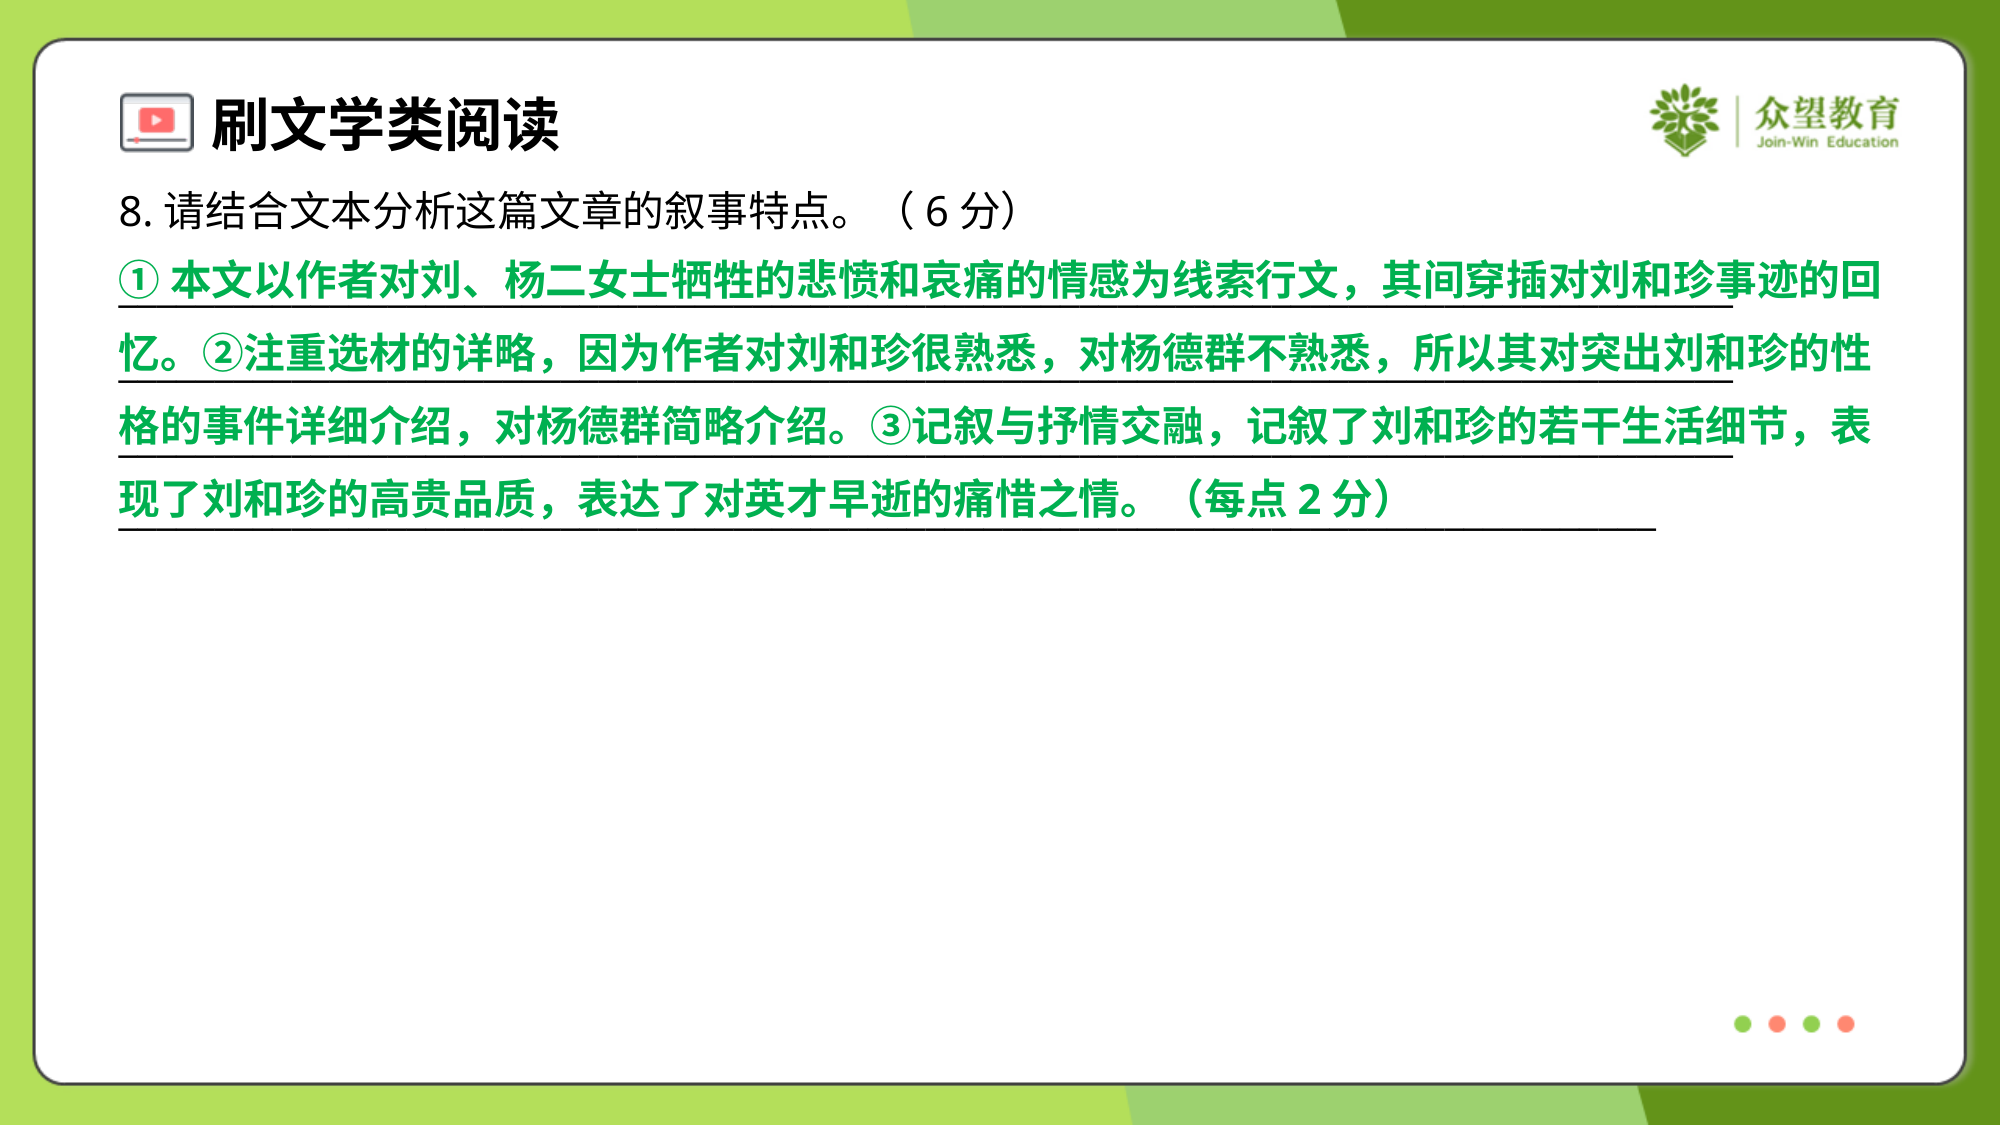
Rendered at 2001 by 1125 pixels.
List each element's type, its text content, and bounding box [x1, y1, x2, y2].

text_box ①本文以作者对刘、杨二女士牺牲的悲愤和哀痛的情感为线索行文，其间穿插对刘和珍事迹的回 忆。②注重选材的详略，因为作者对刘和珍很熟悉，对杨德群不熟悉，所以其对突出刘和珍的性 格的事件详细介绍，对杨德群简略介绍。③记叙与抒情交融，记叙了刘和珍的若干生活细节，表 现了刘和珍的高贵品质，表达了对英才早逝的痛惜之情。（每点2分） [118, 231, 1883, 516]
picture [0, 0, 2000, 1125]
text_box 8.请结合文本分析这篇文章的叙事特点。（6分） [118, 159, 1883, 227]
text_box ____________________________________________________________________________________ ____________________________________________________________________________________ ____________________________________________________________________________________ ________________________________________________________________________________ [118, 516, 1883, 523]
